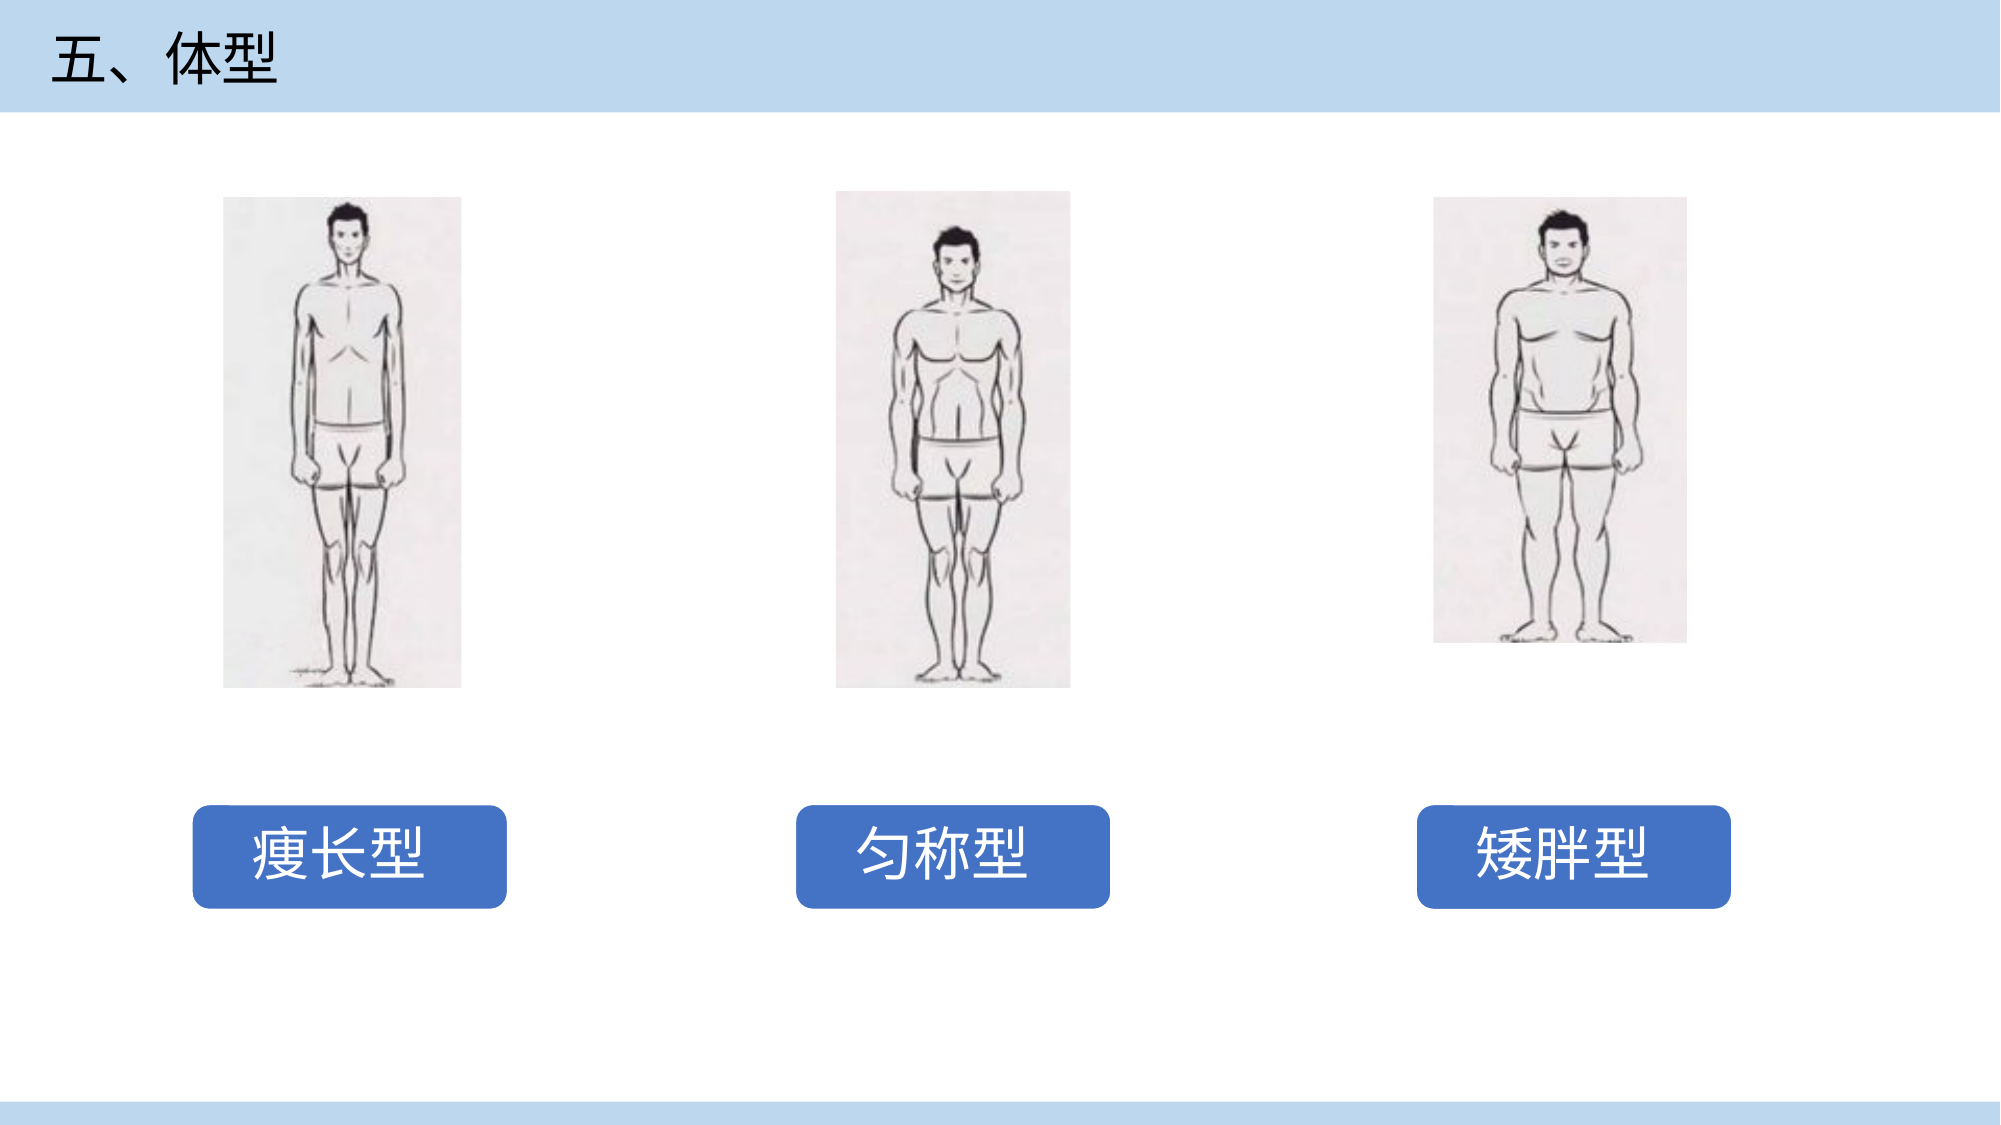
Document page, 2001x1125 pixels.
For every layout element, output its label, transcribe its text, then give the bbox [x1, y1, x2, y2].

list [223, 197, 462, 689]
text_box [142, 804, 544, 934]
text_box 五、体型 [37, 15, 508, 98]
text_box 矮胖型 [1414, 803, 1734, 911]
text_box 匀称型 [794, 803, 1113, 911]
picture [1433, 197, 1715, 644]
picture [835, 191, 1071, 688]
